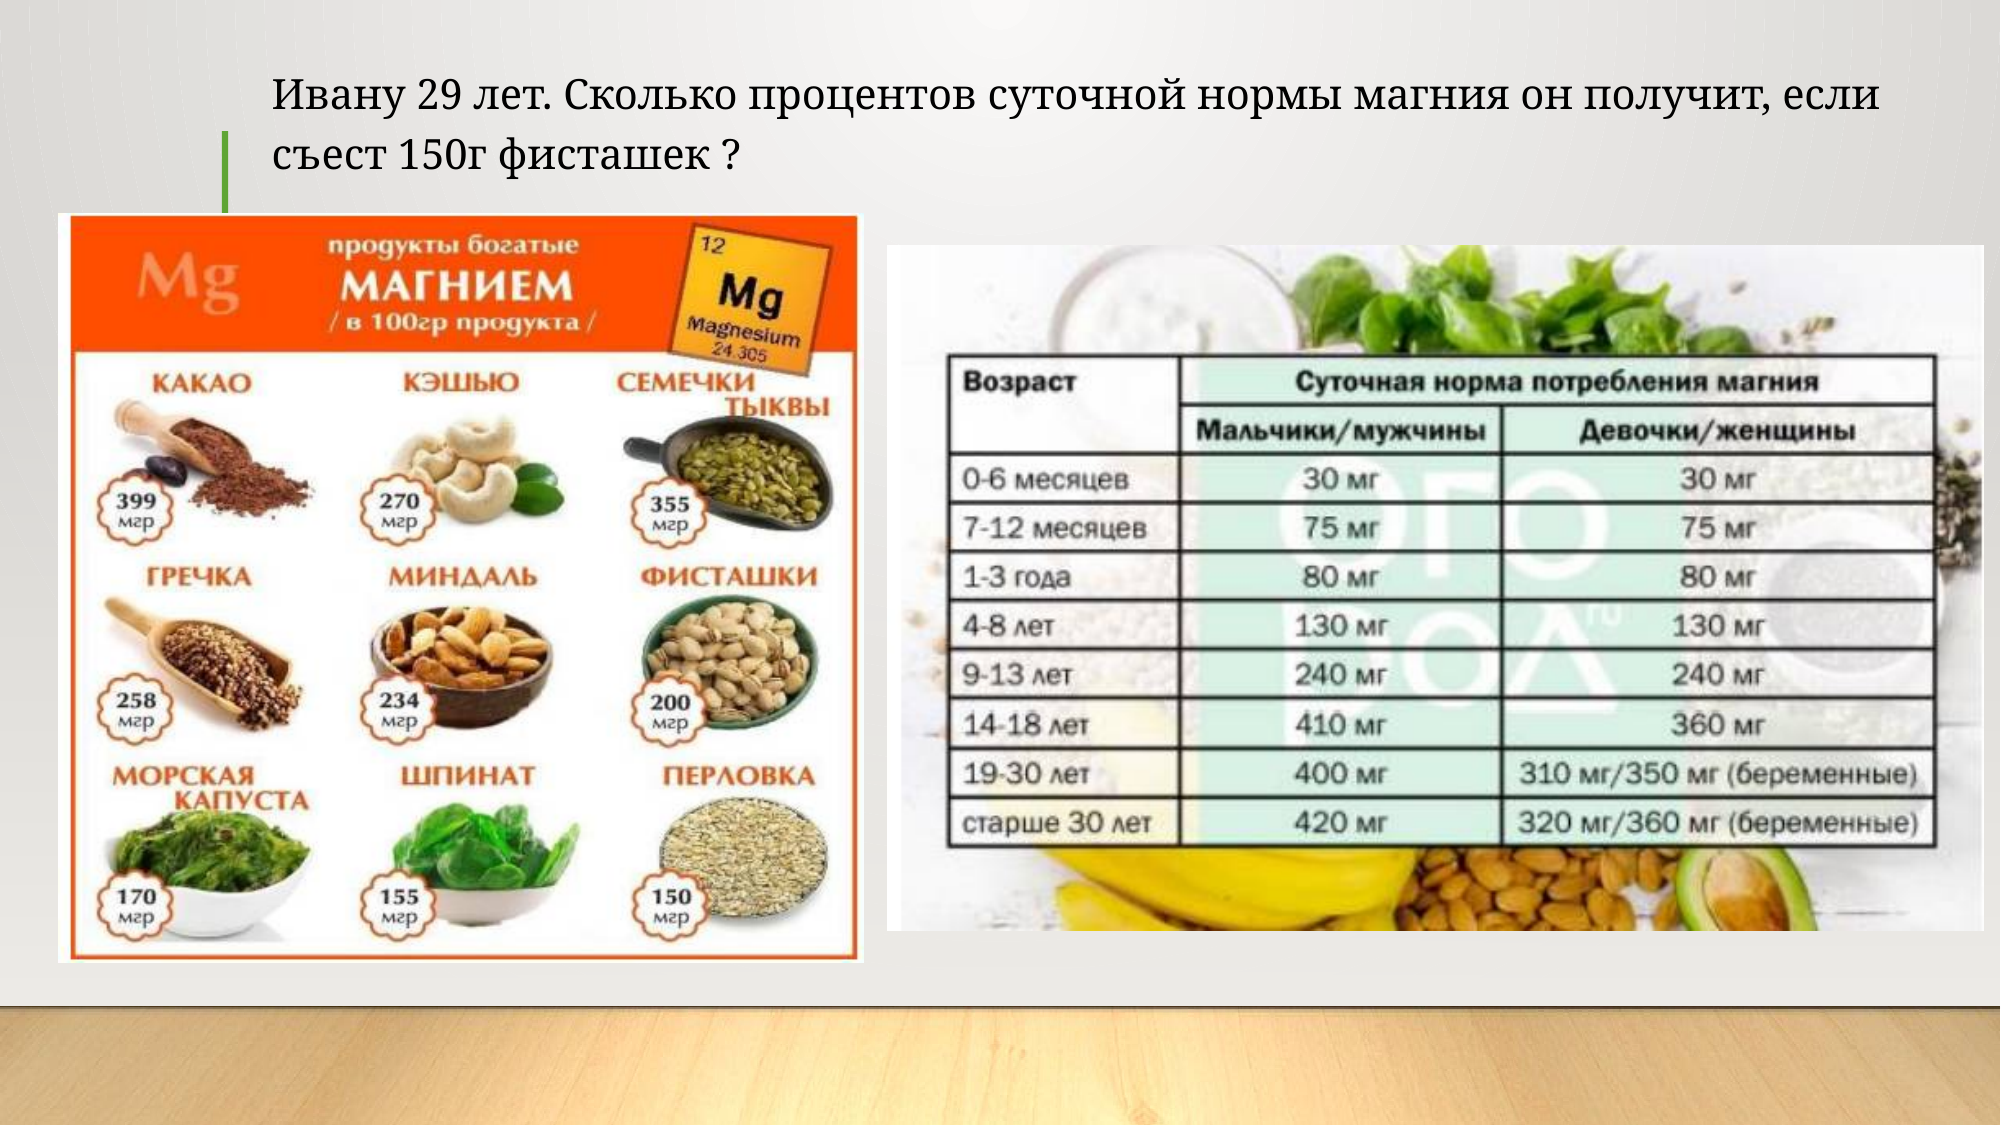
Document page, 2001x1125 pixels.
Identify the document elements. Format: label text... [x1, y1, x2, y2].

picture [58, 213, 864, 963]
list Ивану 29 лет. Сколько процентов суточной нормы магния он получит, если съест 150г фисташек ? [256, 50, 1960, 617]
picture [0, 1006, 2000, 1125]
picture [887, 245, 1984, 931]
